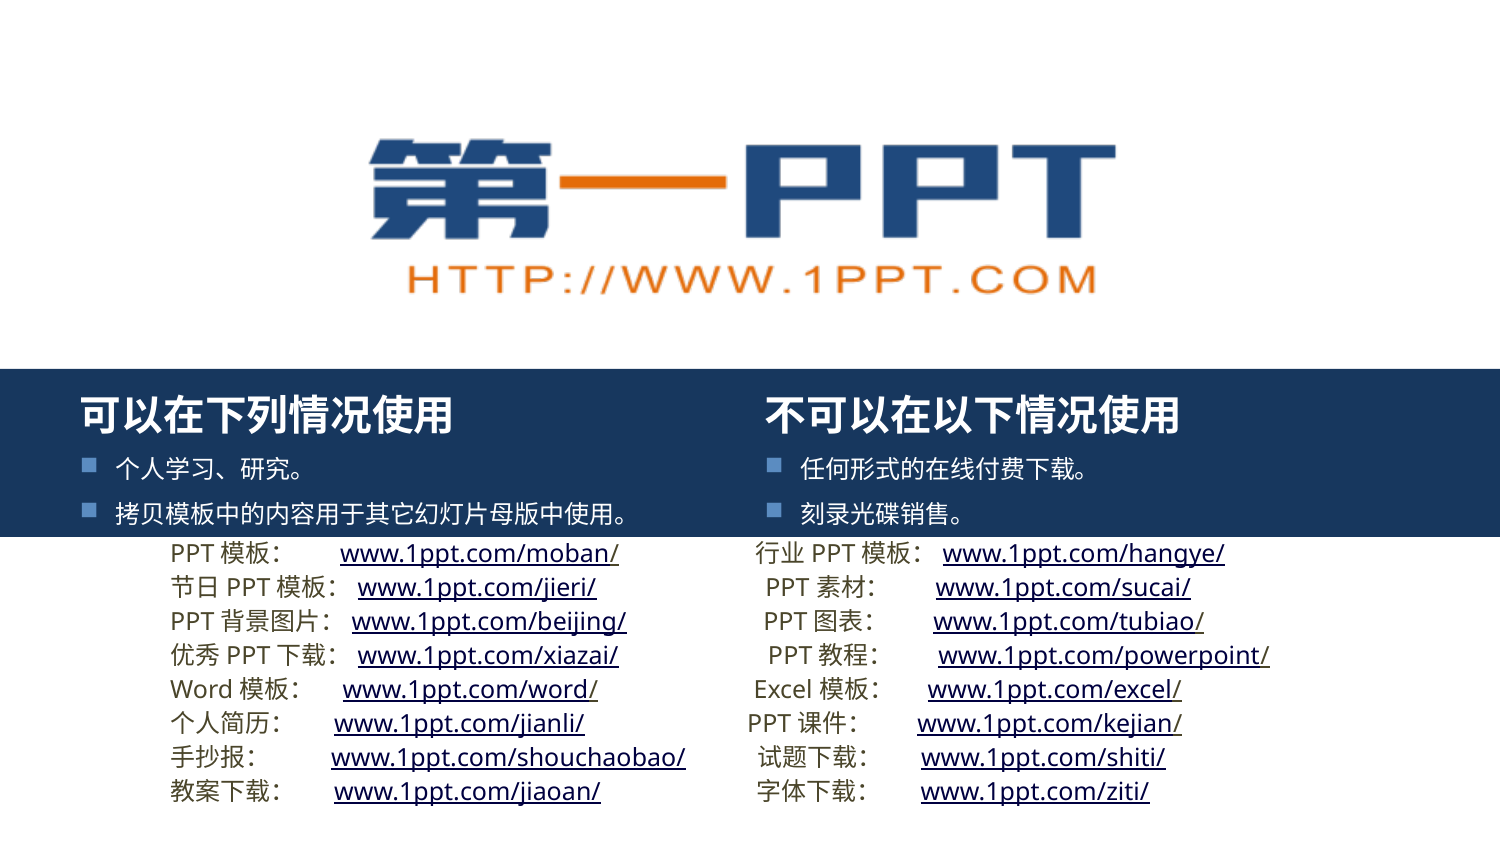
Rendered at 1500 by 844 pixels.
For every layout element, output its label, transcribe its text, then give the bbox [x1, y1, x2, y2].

text_box 可以在下列情况使用 个人学习、研究。 拷贝模板中的内容用于其它幻灯片母版中使用。 [65, 381, 739, 529]
text_box 不可以在以下情况使用 任何形式的在线付费下载。 刻录光碟销售。 [750, 381, 1424, 529]
text_box PPT模板： www.1ppt.com/moban/ 行业PPT模板：www.1ppt.com/hangye/ 节日PPT模板：www.1ppt.com/jieri/ PPT素材： www.1ppt.com/sucai/ PPT背景图片：www.1ppt.com/beijing/ PPT图表： www.1ppt.com/tubiao/ 优秀PPT下载：www.1ppt.com/xiazai/ PPT教程： www.1ppt.com/powerpoint/ Word模板： www.1ppt.com/word/ Excel模板： www.1ppt.com/excel/ 个人简历： www.1ppt.com/jianli/ PPT课件： www.1ppt.com/kejian/ 手抄报： www.1ppt.com/shouchaobao/ 试题下载： www.1ppt.com/shiti/ 教案下载： www.1ppt.com/jiaoan/ 字体下载： www.1ppt.com/ziti/ [153, 538, 1346, 808]
text_box [0, 368, 1500, 537]
picture [258, 43, 1231, 334]
